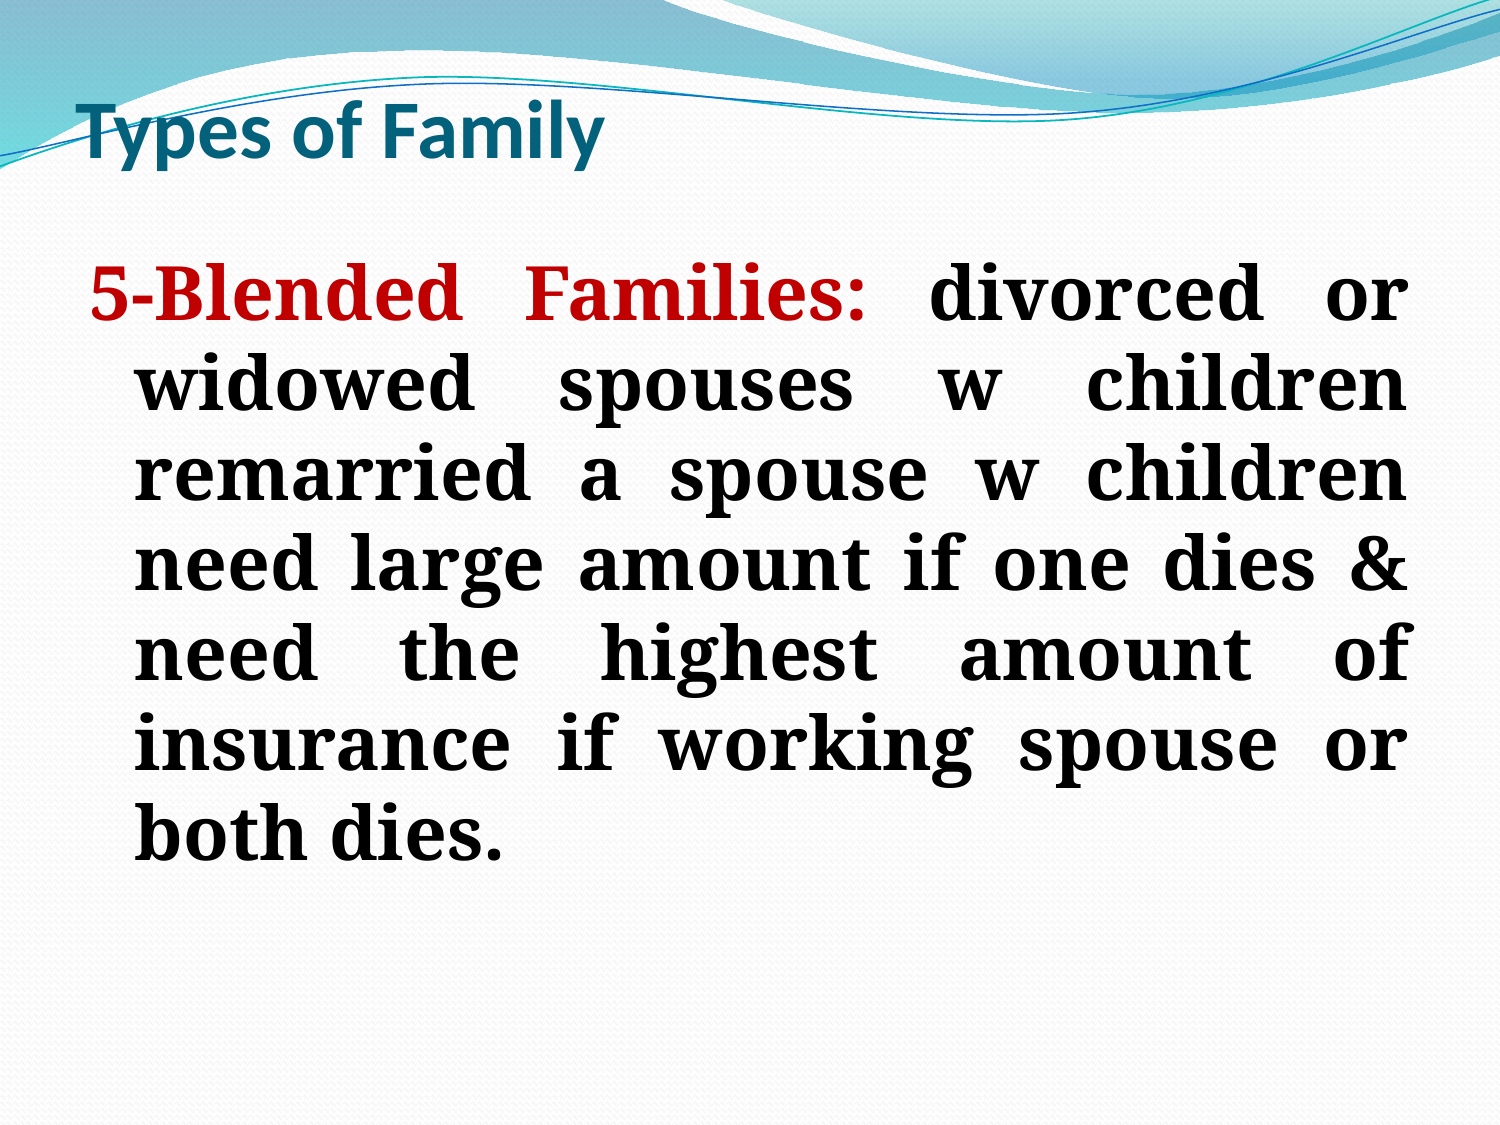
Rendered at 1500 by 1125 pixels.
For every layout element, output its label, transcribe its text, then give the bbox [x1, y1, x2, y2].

title Types of Family [75, 50, 1425, 175]
list 5-Blended Families: divorced or widowed spouses w children remarried a spouse w children need large amount if one dies & need the highest amount of insurance if working spouse or both dies. [75, 237, 1425, 1038]
